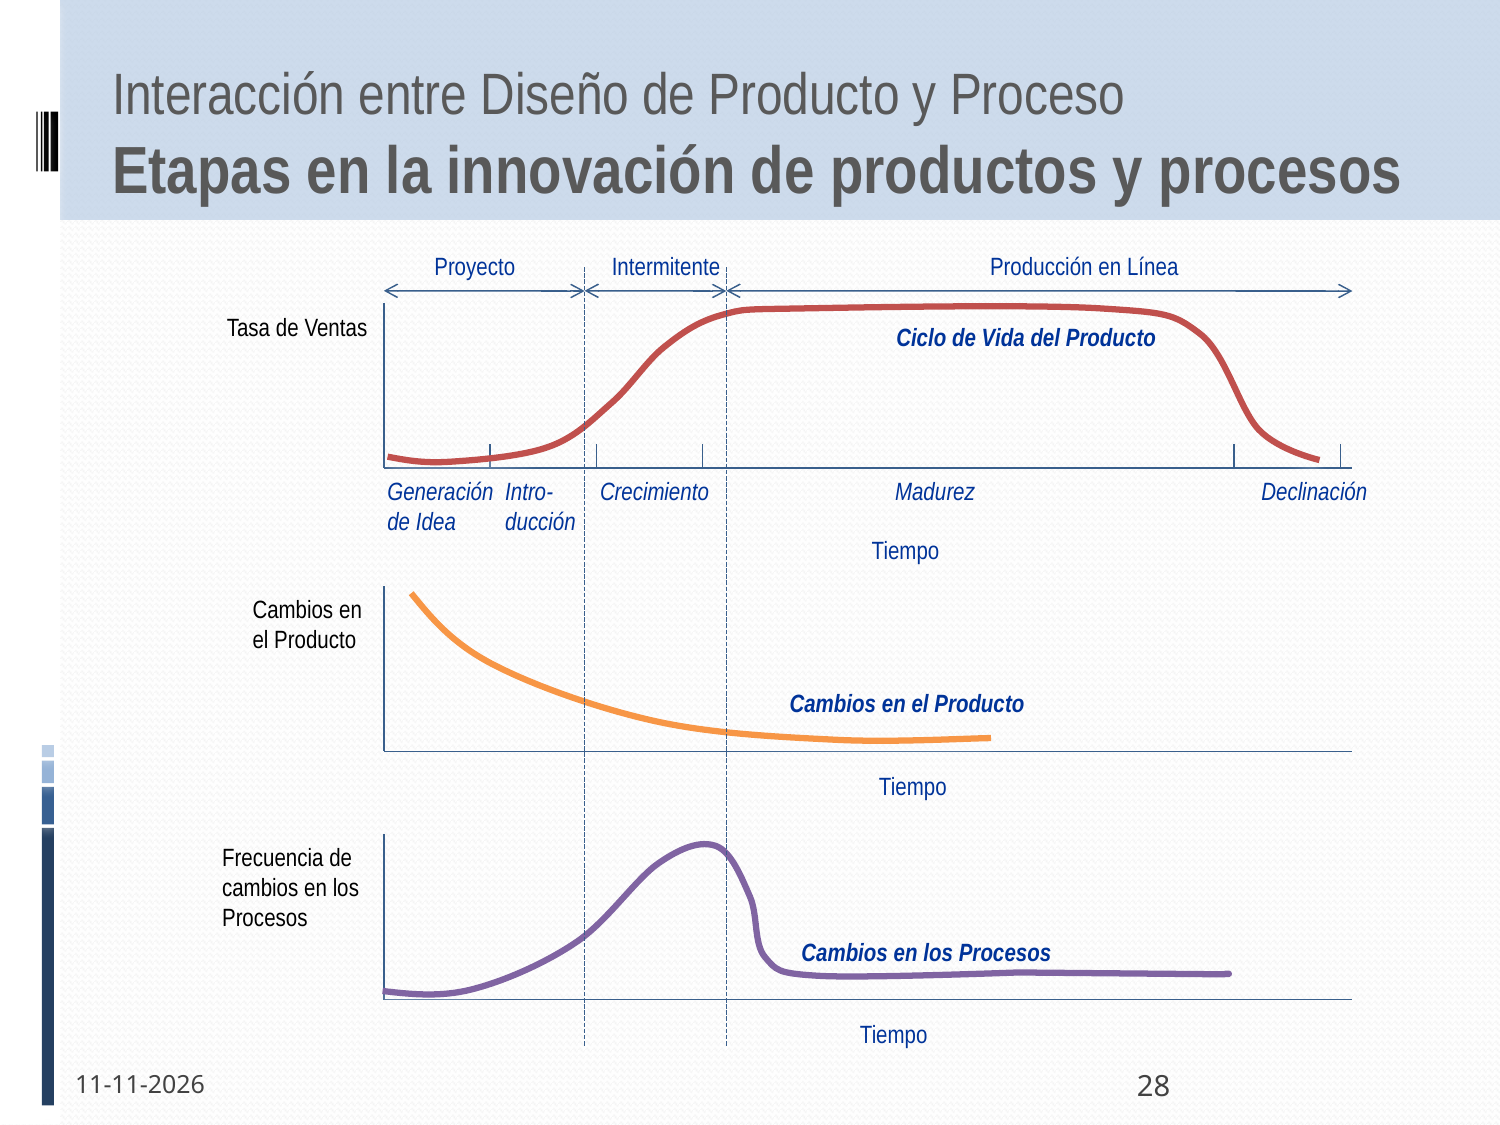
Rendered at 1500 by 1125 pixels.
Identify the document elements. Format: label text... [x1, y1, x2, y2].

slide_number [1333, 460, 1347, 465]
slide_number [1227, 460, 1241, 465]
text_box Declinación [1246, 468, 1383, 513]
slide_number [75, 1042, 243, 1103]
text_box Madurez [880, 480, 991, 513]
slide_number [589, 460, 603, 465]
text_box Intermitente [597, 243, 736, 289]
text_box Tiempo [864, 765, 962, 808]
text_box Producción en Línea [975, 243, 1195, 289]
text_box Intro- ducción [490, 480, 592, 543]
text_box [383, 833, 1353, 1000]
title Interacción entre Diseño de Producto y Proceso Etapas en la innovación de productos y procesos [111, 18, 1436, 207]
text_box Cambios en el Producto [237, 586, 383, 656]
text_box Tasa de Ventas [212, 304, 381, 350]
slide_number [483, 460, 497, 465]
text_box Generación de Idea [372, 467, 490, 543]
text_box Tiempo [845, 1011, 943, 1057]
text_box Tiempo [856, 527, 955, 572]
list Diseño Industrial: The Fundamentals of Product Design, Richard Morris Historia del Diseño: The evolution of useful thinks, Henry Petroski Muchos Casos de Diseño desde un punto de vista ingenieril: The Perpetual Enterprice Machine, Steven Wheelwright y Charles Holloway Fallas de Diseño: To engineer is human, Henry Petroski [383, 658, 1112, 669]
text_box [383, 302, 1353, 469]
slide_number 28 [1045, 1046, 1171, 1107]
text_box Crecimiento [592, 480, 725, 513]
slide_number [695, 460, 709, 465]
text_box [383, 585, 1353, 752]
text_box Proyecto [419, 243, 531, 289]
text_box Frecuencia de cambios en los Procesos [207, 834, 381, 939]
